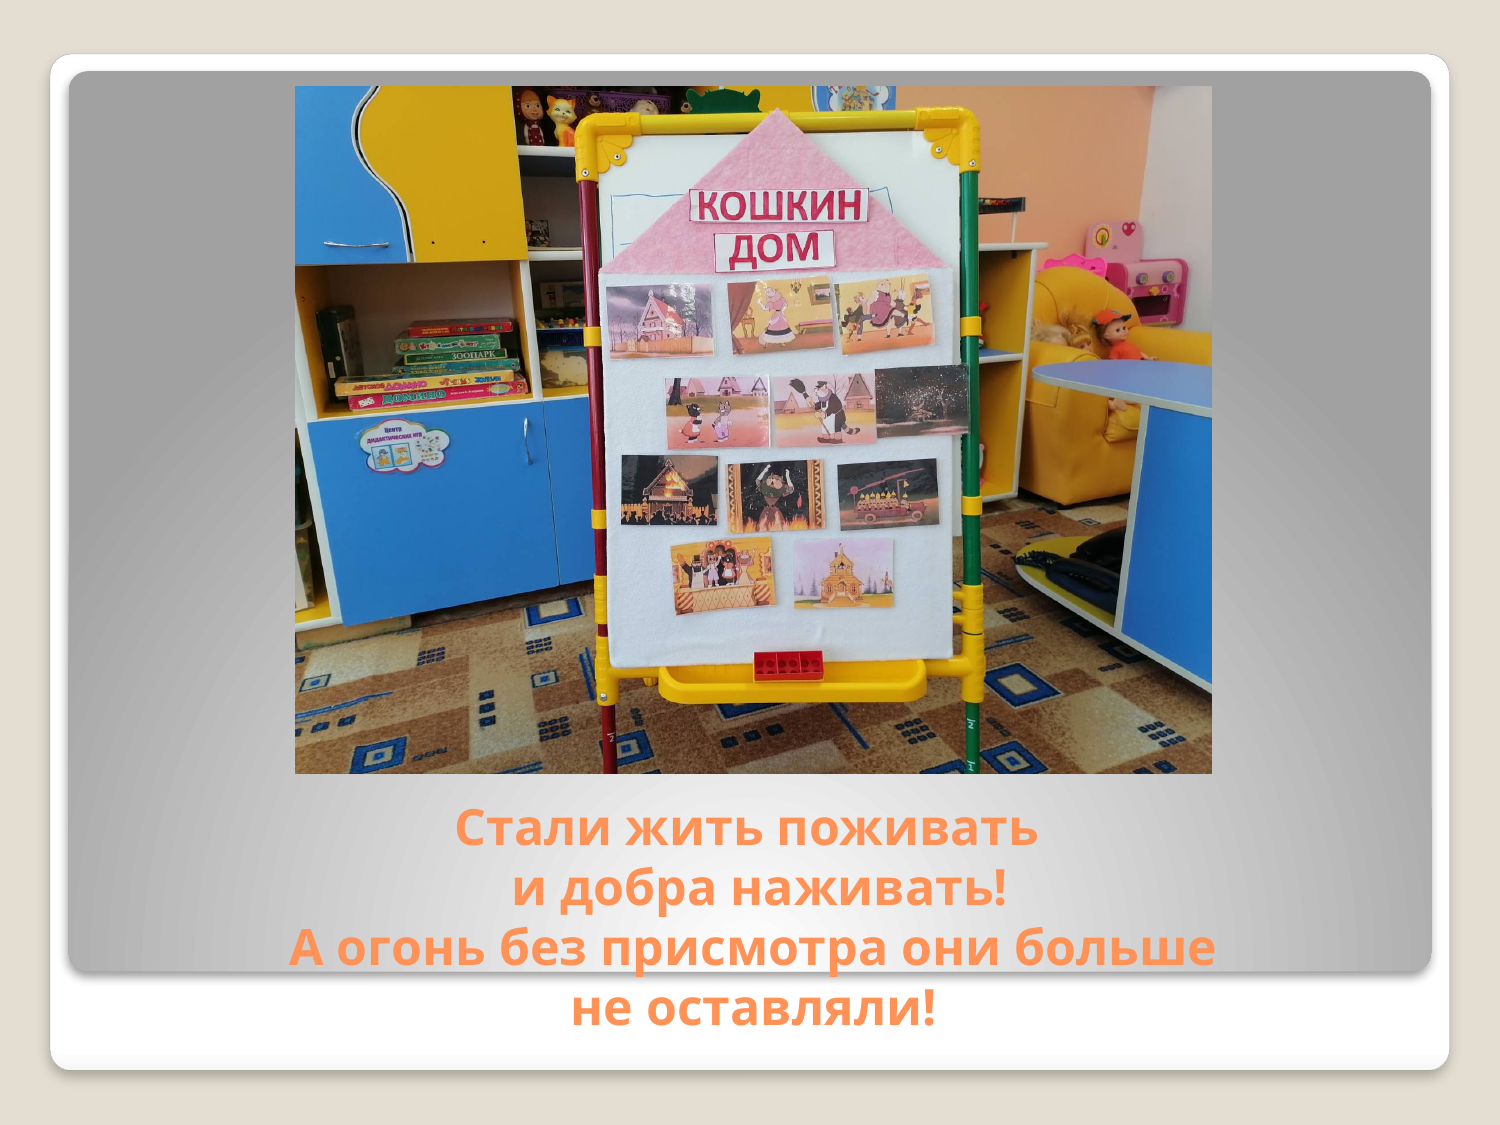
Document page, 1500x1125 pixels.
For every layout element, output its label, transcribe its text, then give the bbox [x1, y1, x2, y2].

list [295, 86, 1212, 775]
title Стали жить поживать и добра наживать! А огонь без присмотра они больше не оставляли! [82, 817, 1425, 1043]
